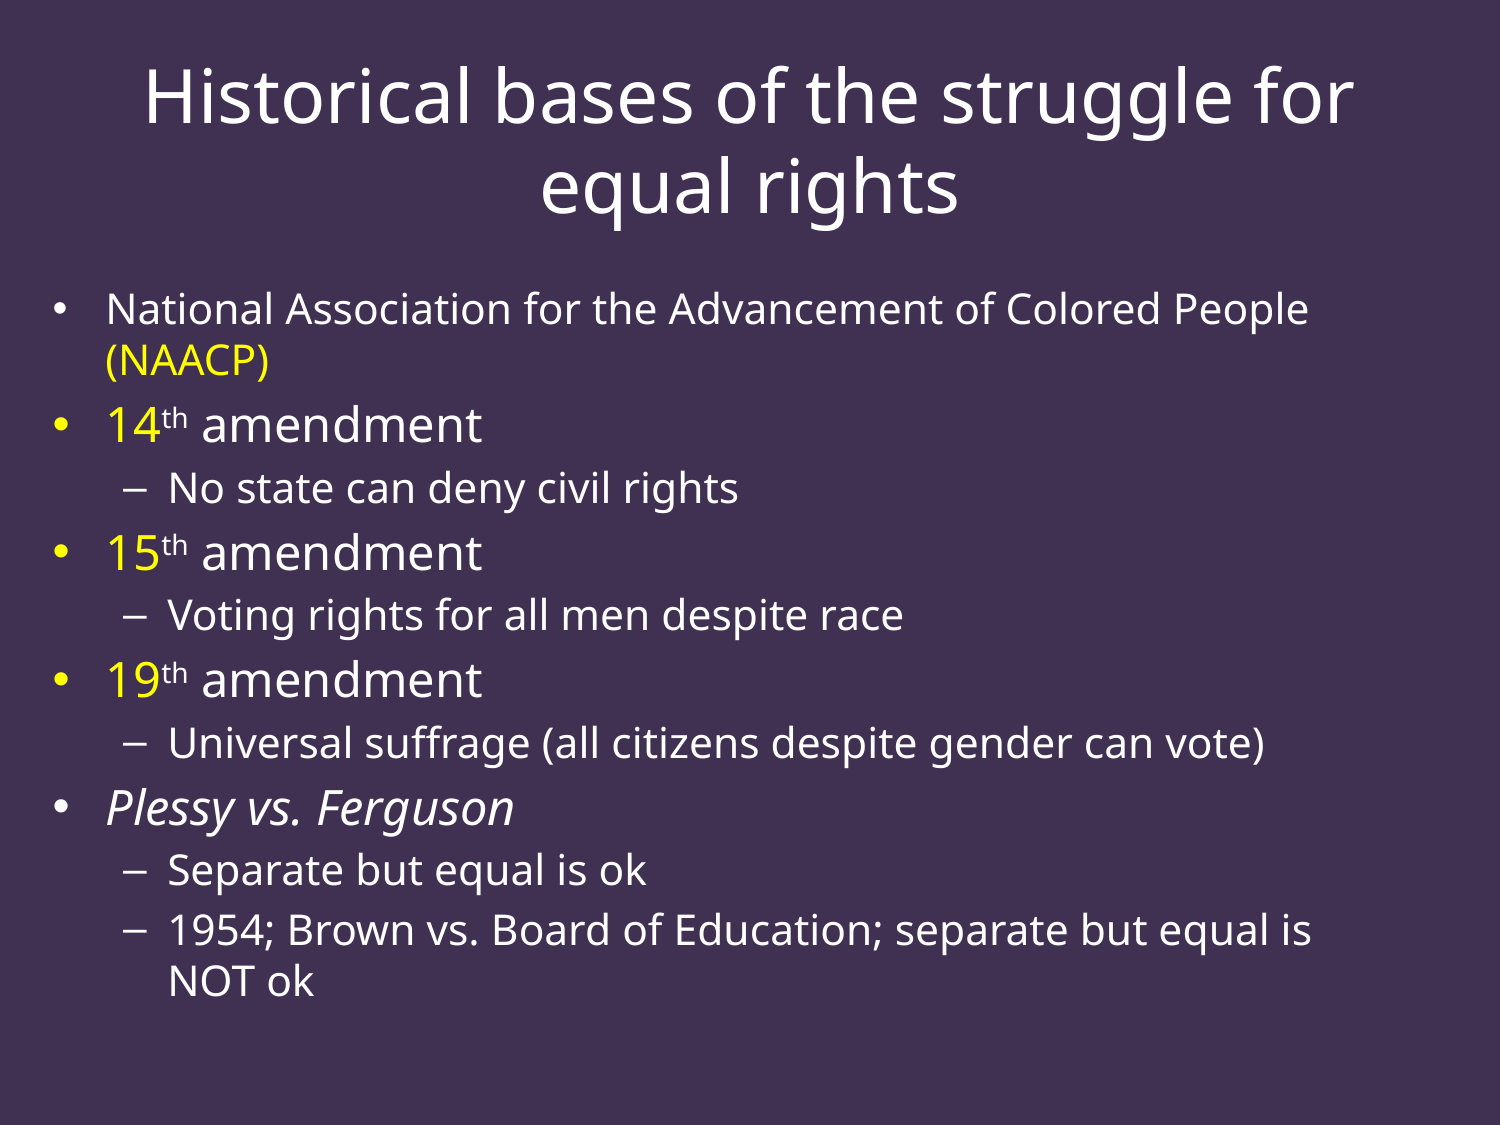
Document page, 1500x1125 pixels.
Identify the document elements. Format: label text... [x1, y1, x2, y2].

title Historical bases of the struggle for equal rights [75, 45, 1425, 233]
list National Association for the Advancement of Colored People (NAACP) 14th amendment No state can deny civil rights 15th amendment Voting rights for all men despite race 19th amendment Universal suffrage (all citizens despite gender can vote) Plessy vs. Ferguson Separate but equal is ok 1954; Brown vs. Board of Education; separate but equal is NOT ok [37, 275, 1388, 1018]
